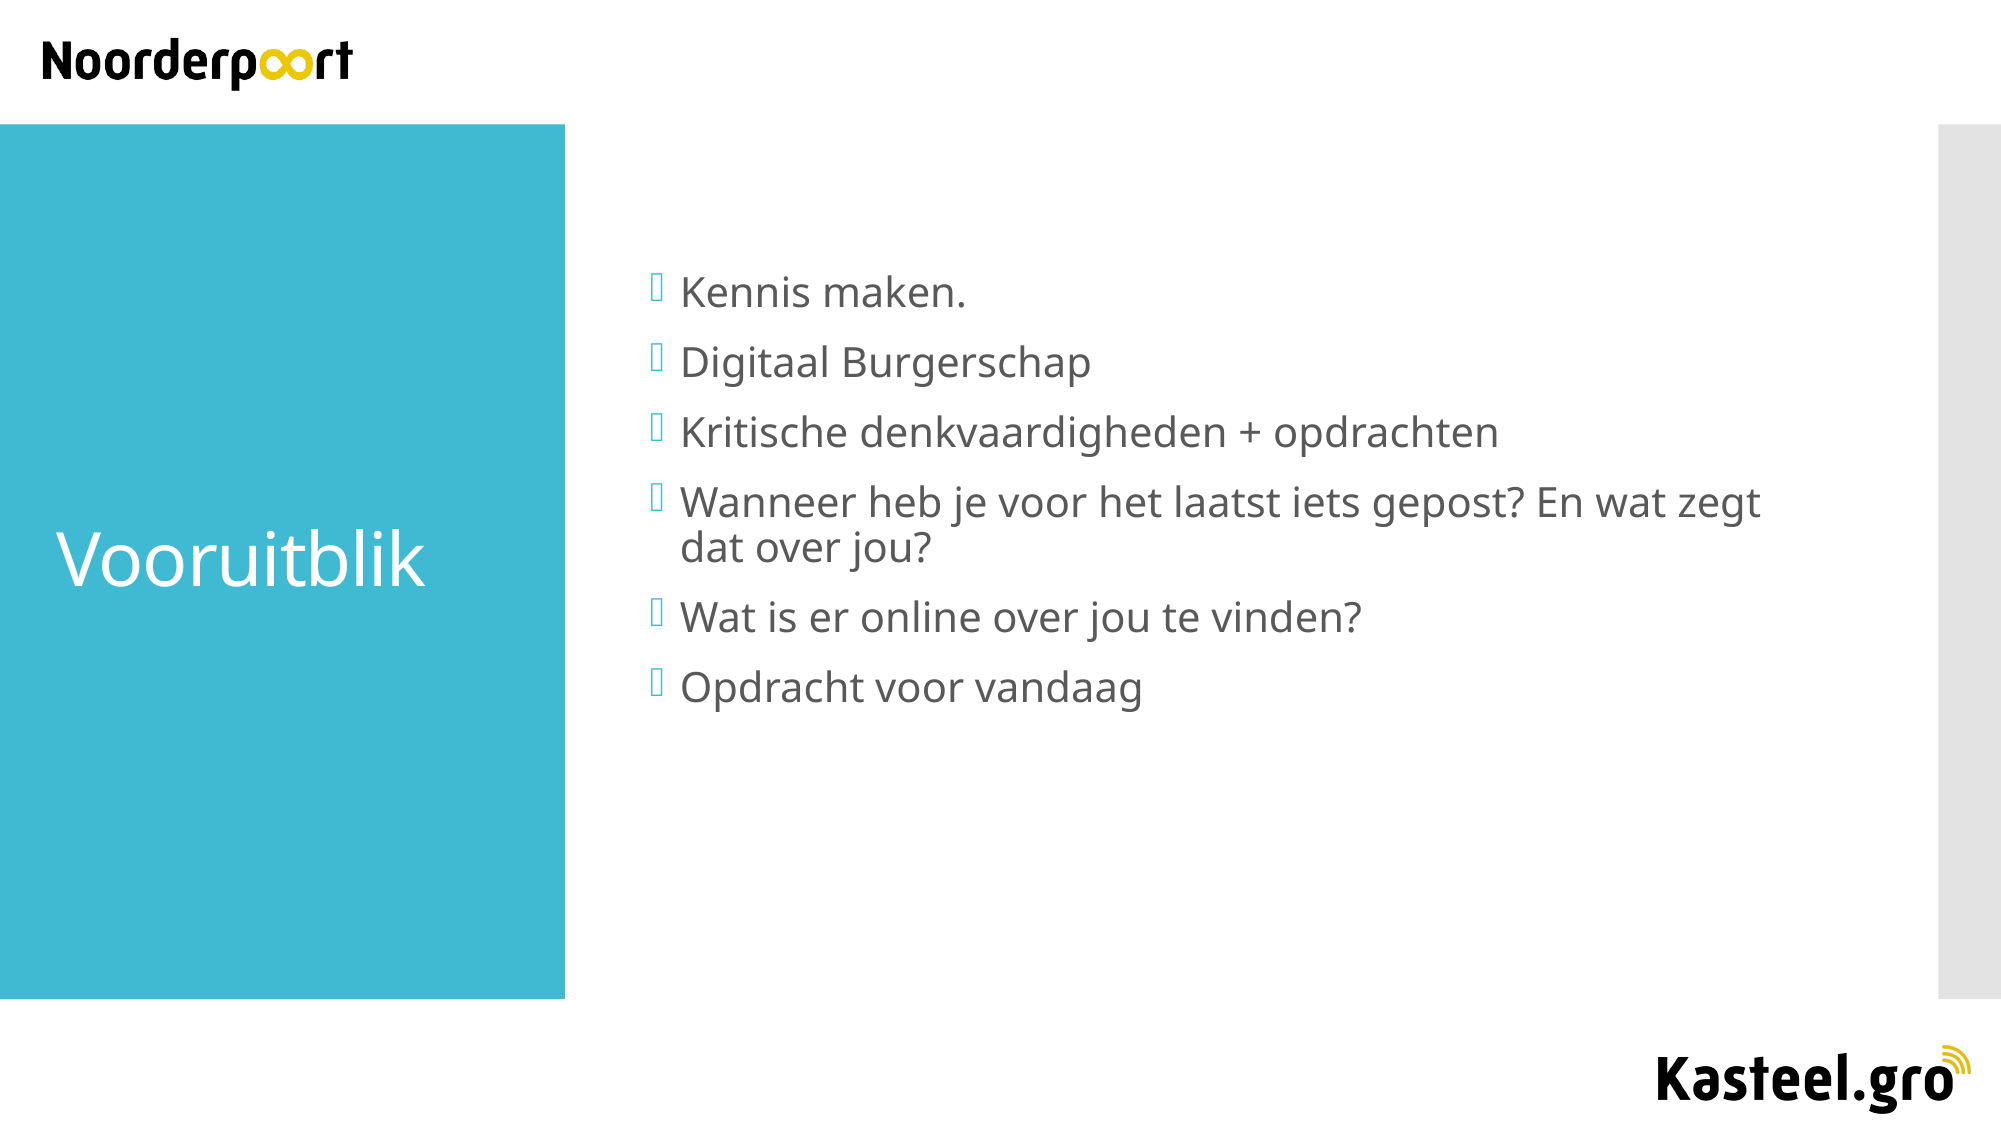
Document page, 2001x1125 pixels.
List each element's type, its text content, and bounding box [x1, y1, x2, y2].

title Vooruitblik [41, 184, 525, 940]
picture [1657, 1045, 1971, 1114]
picture [41, 35, 354, 92]
list Kennis maken. Digitaal Burgerschap Kritische denkvaardigheden + opdrachten Wanneer heb je voor het laatst iets gepost? En wat zegt dat over jou? Wat is er online over jou te vinden? Opdracht voor vandaag [634, 141, 1835, 982]
